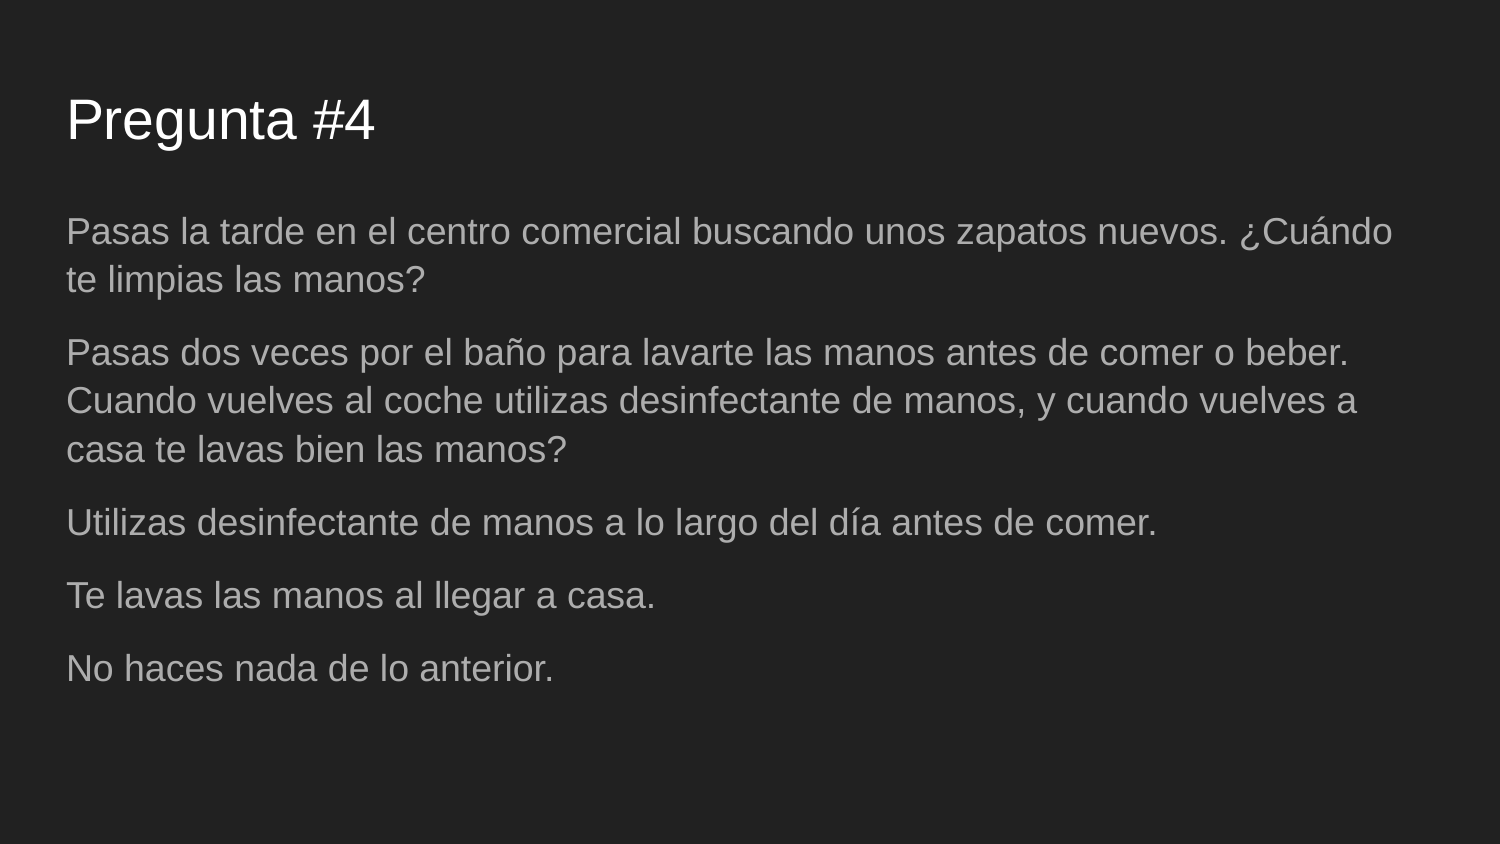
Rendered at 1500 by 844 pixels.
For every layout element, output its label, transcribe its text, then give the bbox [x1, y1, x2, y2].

title Pregunta #4 [51, 72, 1449, 167]
list Pasas la tarde en el centro comercial buscando unos zapatos nuevos. ¿Cuándo te limpias las manos? Pasas dos veces por el baño para lavarte las manos antes de comer o beber. Cuando vuelves al coche utilizas desinfectante de manos, y cuando vuelves a casa te lavas bien las manos? Utilizas desinfectante de manos a lo largo del día antes de comer. Te lavas las manos al llegar a casa. No haces nada de lo anterior. [51, 189, 1449, 750]
